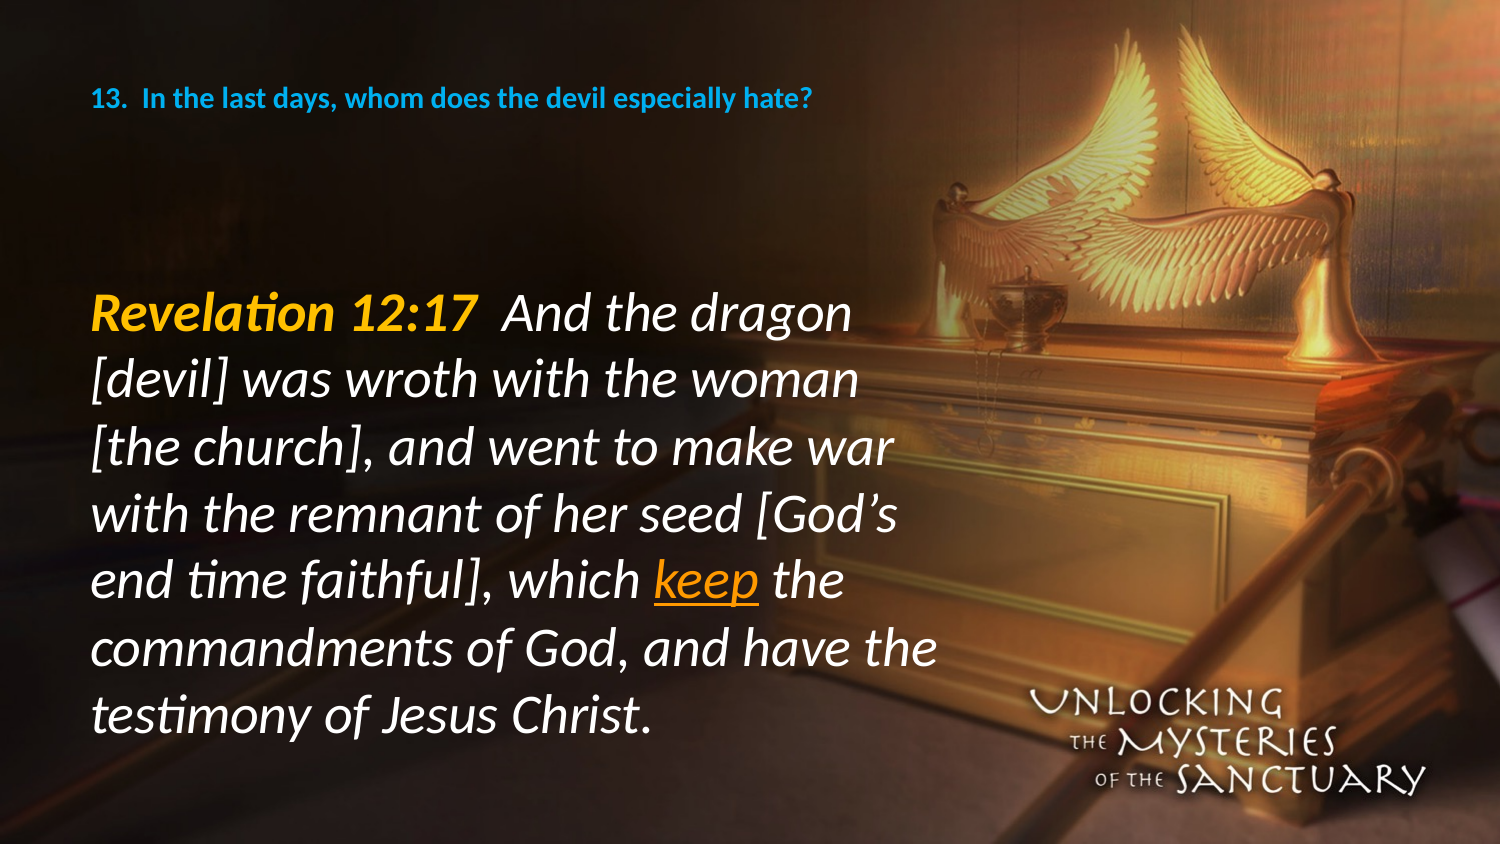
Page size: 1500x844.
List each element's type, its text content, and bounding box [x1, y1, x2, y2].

list Revelation 12:17 And the dragon [devil] was wroth with the woman [the church], and went to make war with the remnant of her seed [God’s end time faithful], which keep the commandments of God, and have the testimony of Jesus Christ. [75, 267, 963, 754]
title 13. In the last days, whom does the devil especially hate? [75, 33, 1425, 175]
picture [0, 0, 1500, 844]
